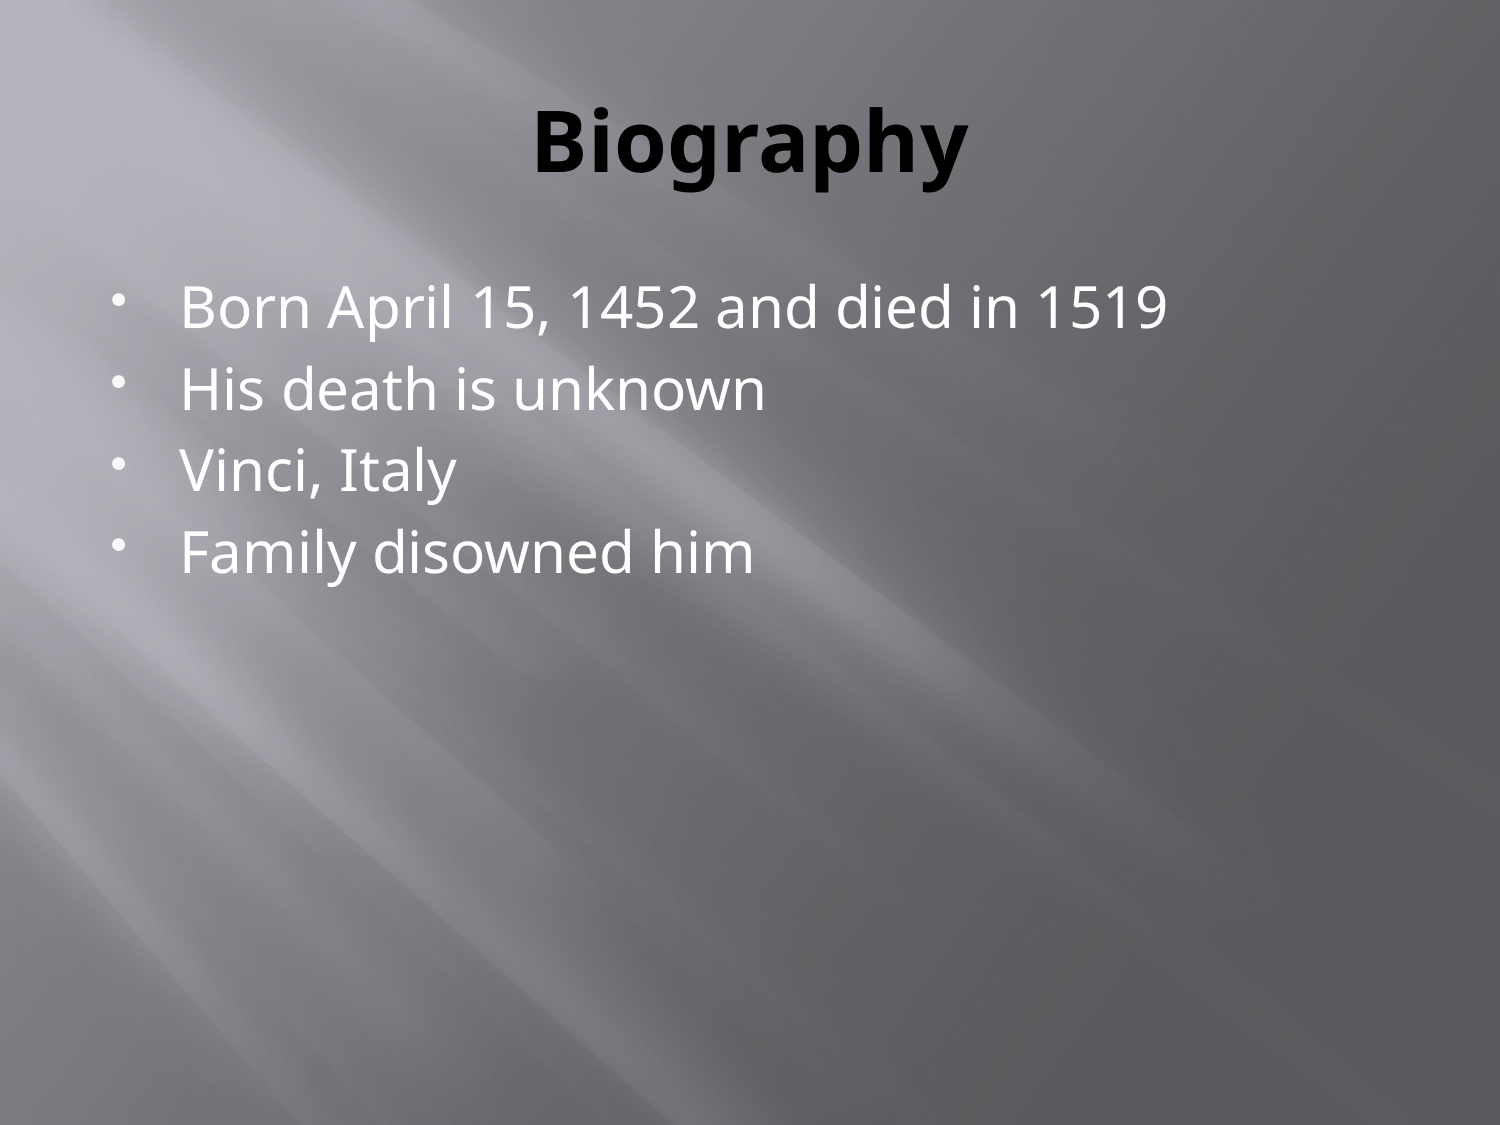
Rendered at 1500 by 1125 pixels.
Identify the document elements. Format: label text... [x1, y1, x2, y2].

list Born April 15, 1452 and died in 1519 His death is unknown Vinci, Italy Family disowned him [75, 262, 1425, 1035]
title Biography [75, 45, 1425, 233]
